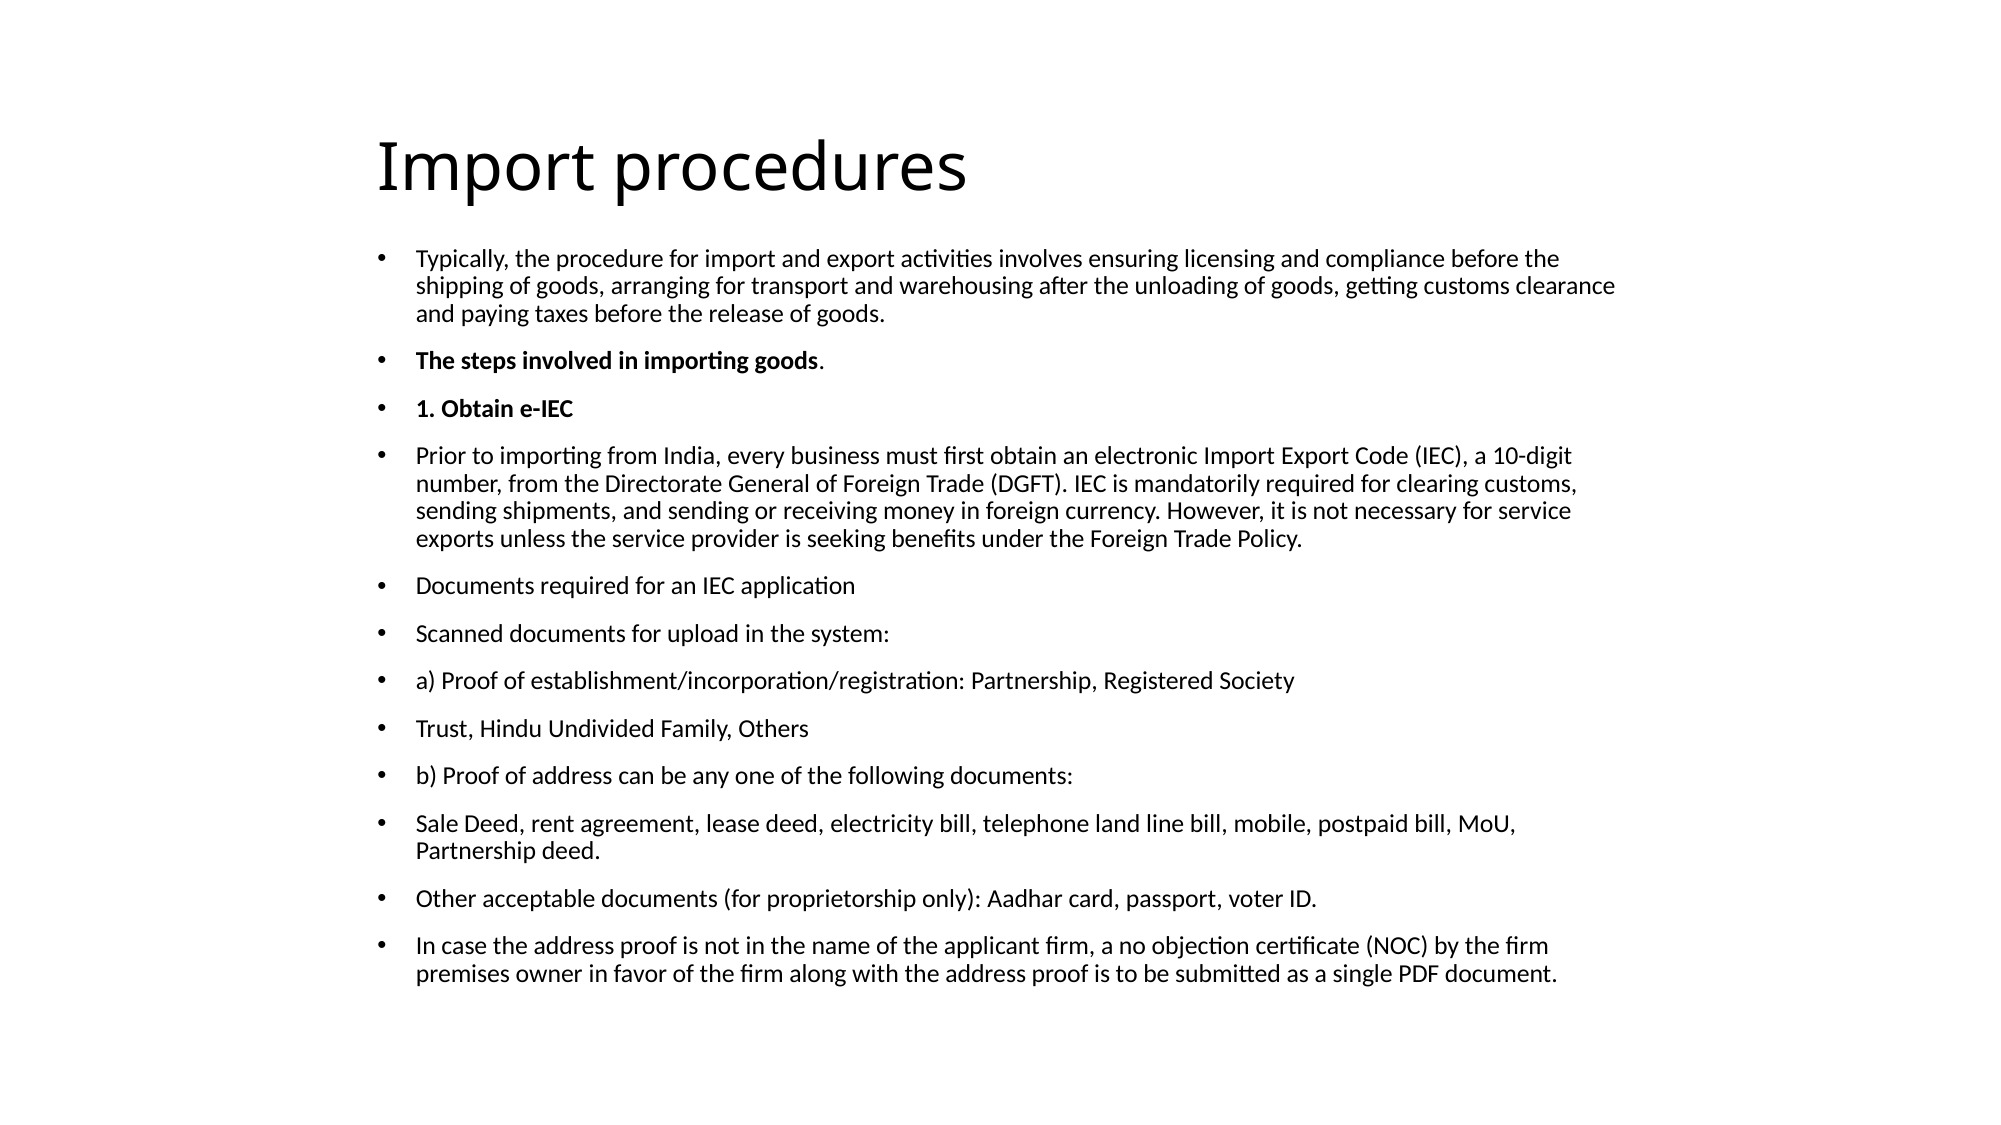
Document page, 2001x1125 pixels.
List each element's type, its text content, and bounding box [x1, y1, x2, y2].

title Import procedures [362, 99, 1638, 237]
list Typically, the procedure for import and export activities involves ensuring licensing and compliance before the shipping of goods, arranging for transport and warehousing after the unloading of goods, getting customs clearance and paying taxes before the release of goods. The steps involved in importing goods. 1. Obtain e-IEC Prior to importing from India, every business must first obtain an electronic Import Export Code (IEC), a 10-digit number, from the Directorate General of Foreign Trade (DGFT). IEC is mandatorily required for clearing customs, sending shipments, and sending or receiving money in foreign currency. However, it is not necessary for service exports unless the service provider is seeking benefits under the Foreign Trade Policy. Documents required for an IEC application Scanned documents for upload in the system: a) Proof of establishment/incorporation/registration: Partnership, Registered Society Trust, Hindu Undivided Family, Others b) Proof of address can be any one of the following documents: Sale Deed, rent agreement, lease deed, electricity bill, telephone land line bill, mobile, postpaid bill, MoU, Partnership deed. Other acceptable documents (for proprietorship only): Aadhar card, passport, voter ID. In case the address proof is not in the name of the applicant firm, a no objection certificate (NOC) by the firm premises owner in favor of the firm along with the address proof is to be submitted as a single PDF document. [362, 237, 1638, 1000]
